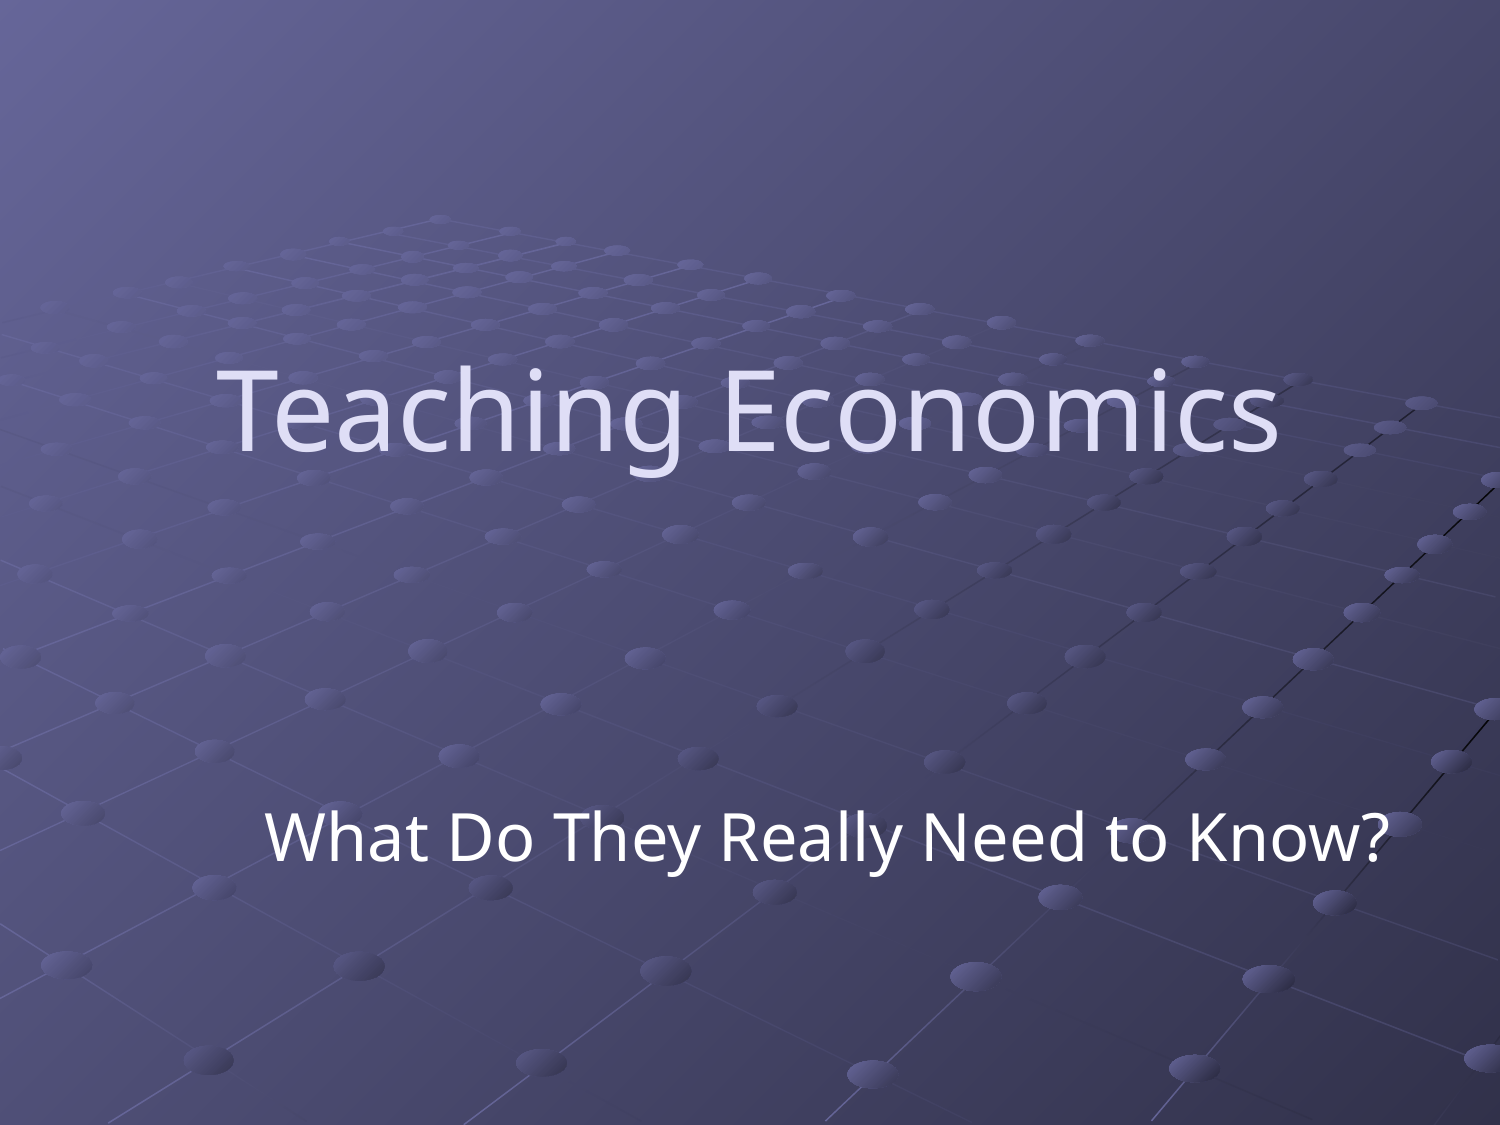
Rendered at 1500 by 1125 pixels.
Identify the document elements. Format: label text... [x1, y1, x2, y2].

subtitle What Do They Really Need to Know? [156, 787, 1500, 988]
title Teaching Economics [93, 290, 1407, 482]
